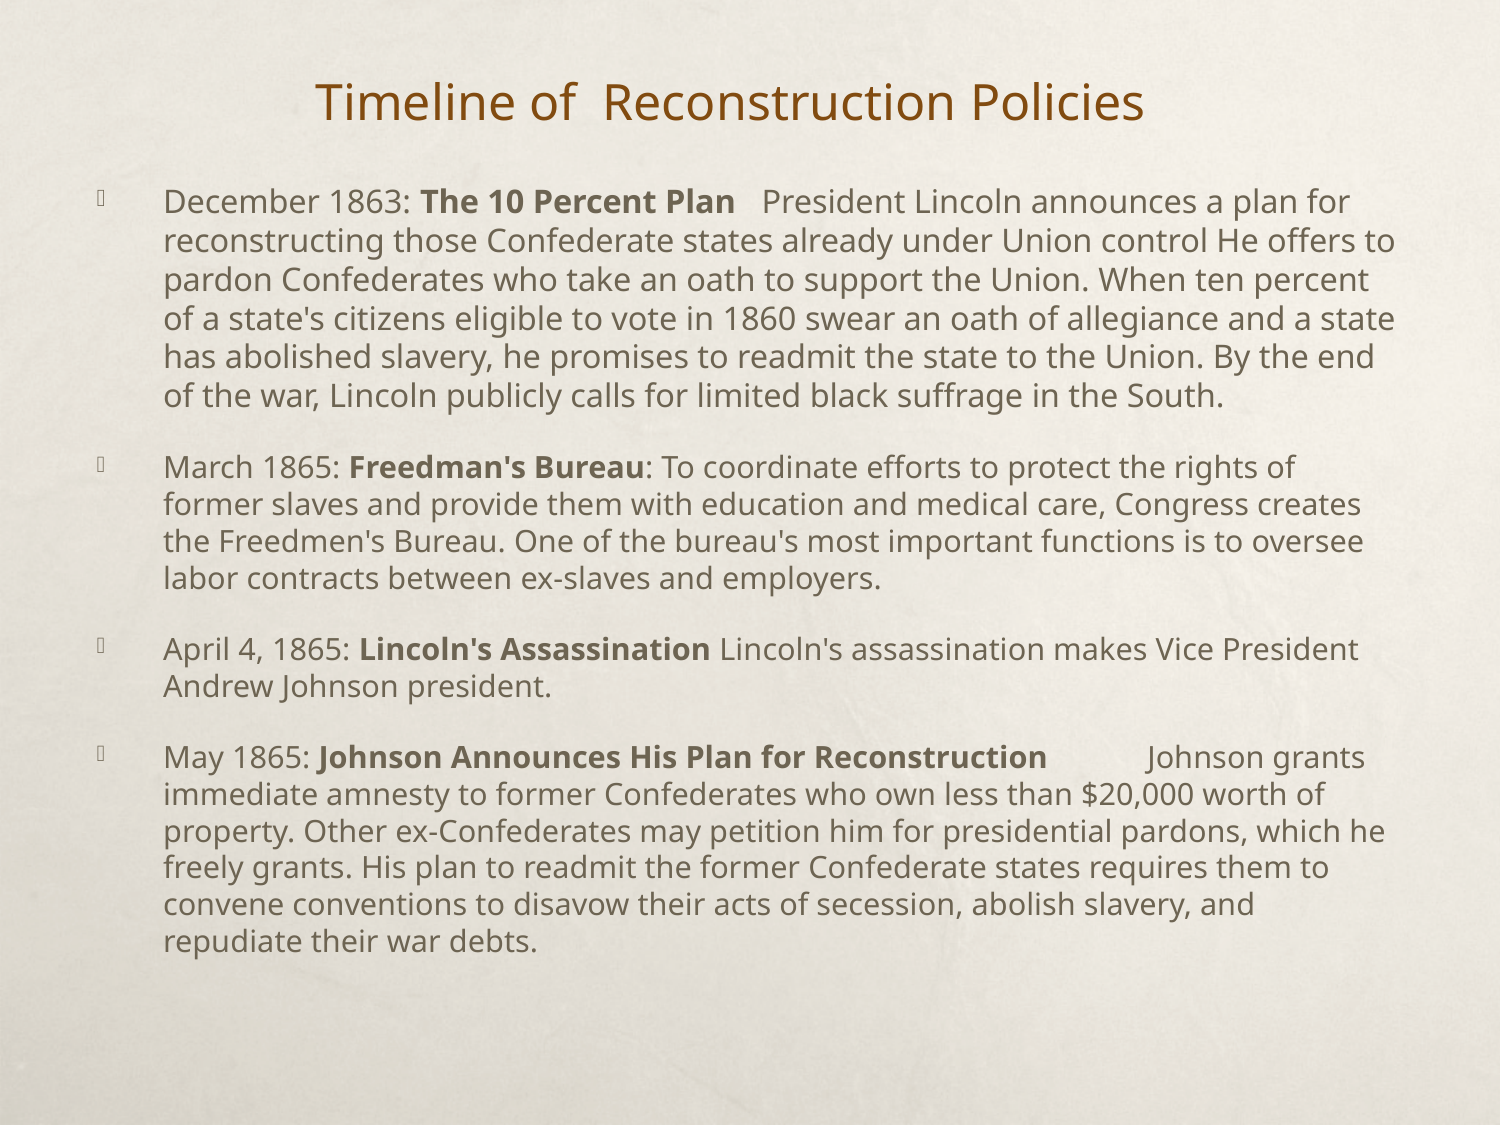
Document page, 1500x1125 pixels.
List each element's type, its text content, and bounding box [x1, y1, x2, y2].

title Timeline of Reconstruction Policies [69, 0, 1406, 138]
list December 1863: The 10 Percent Plan President Lincoln announces a plan for reconstructing those Confederate states already under Union control He offers to pardon Confederates who take an oath to support the Union. When ten percent of a state's citizens eligible to vote in 1860 swear an oath of allegiance and a state has abolished slavery, he promises to readmit the state to the Union. By the end of the war, Lincoln publicly calls for limited black suffrage in the South. March 1865: Freedman's Bureau: To coordinate efforts to protect the rights of former slaves and provide them with education and medical care, Congress creates the Freedmen's Bureau. One of the bureau's most important functions is to oversee labor contracts between ex-slaves and employers. April 4, 1865: Lincoln's Assassination Lincoln's assassination makes Vice President Andrew Johnson president. May 1865: Johnson Announces His Plan for Reconstruction Johnson grants immediate amnesty to former Confederates who own less than $20,000 worth of property. Other ex-Confederates may petition him for presidential pardons, which he freely grants. His plan to readmit the former Confederate states requires them to convene conventions to disavow their acts of secession, abolish slavery, and repudiate their war debts. [81, 173, 1419, 1005]
